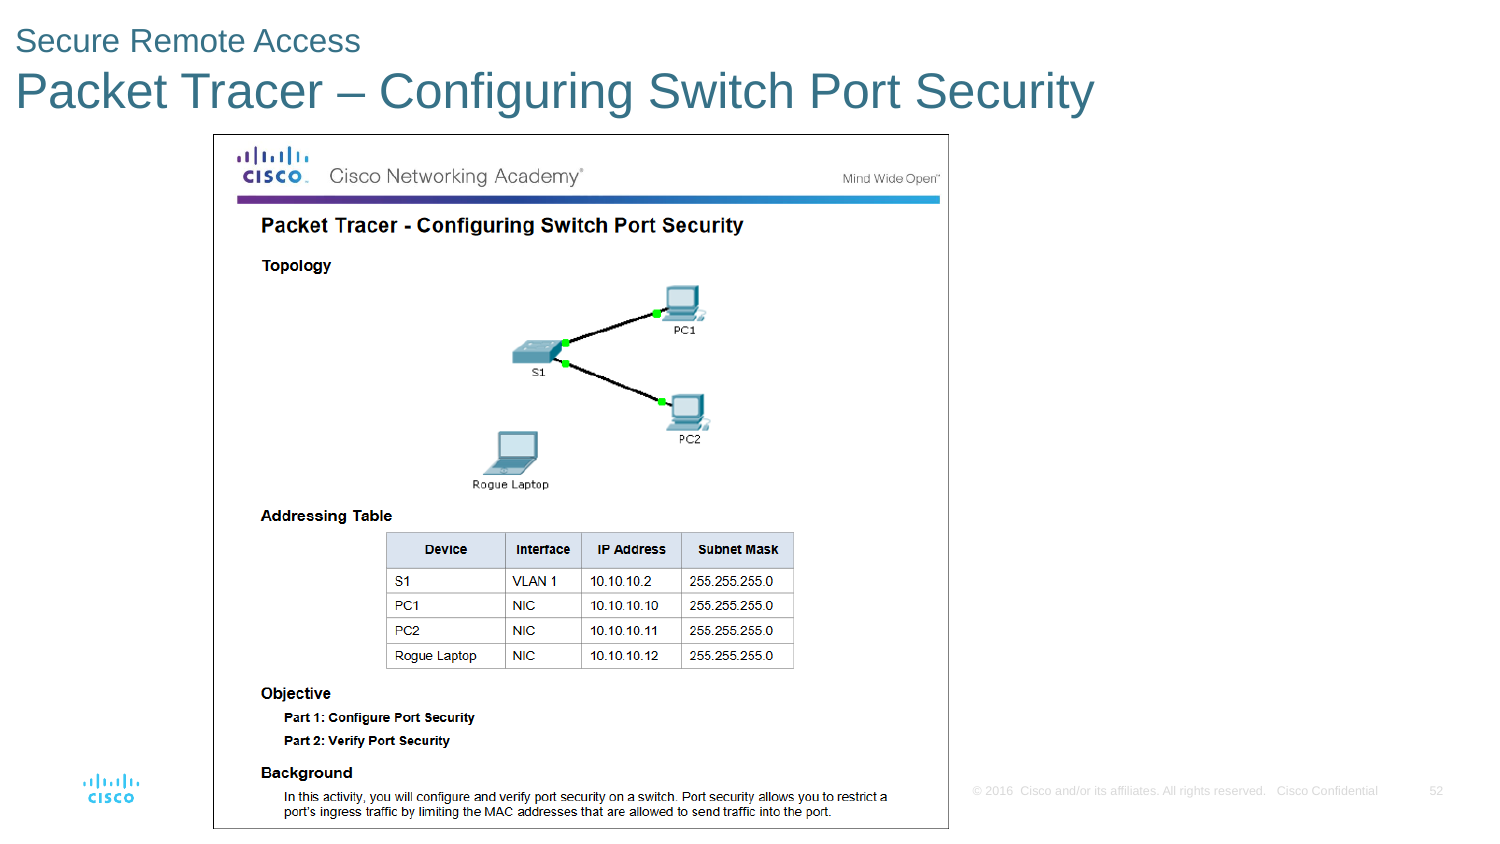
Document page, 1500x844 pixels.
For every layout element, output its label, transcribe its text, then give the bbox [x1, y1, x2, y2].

title Secure Remote Access Packet Tracer – Configuring Switch Port Security [0, 6, 1500, 131]
picture [213, 133, 950, 829]
